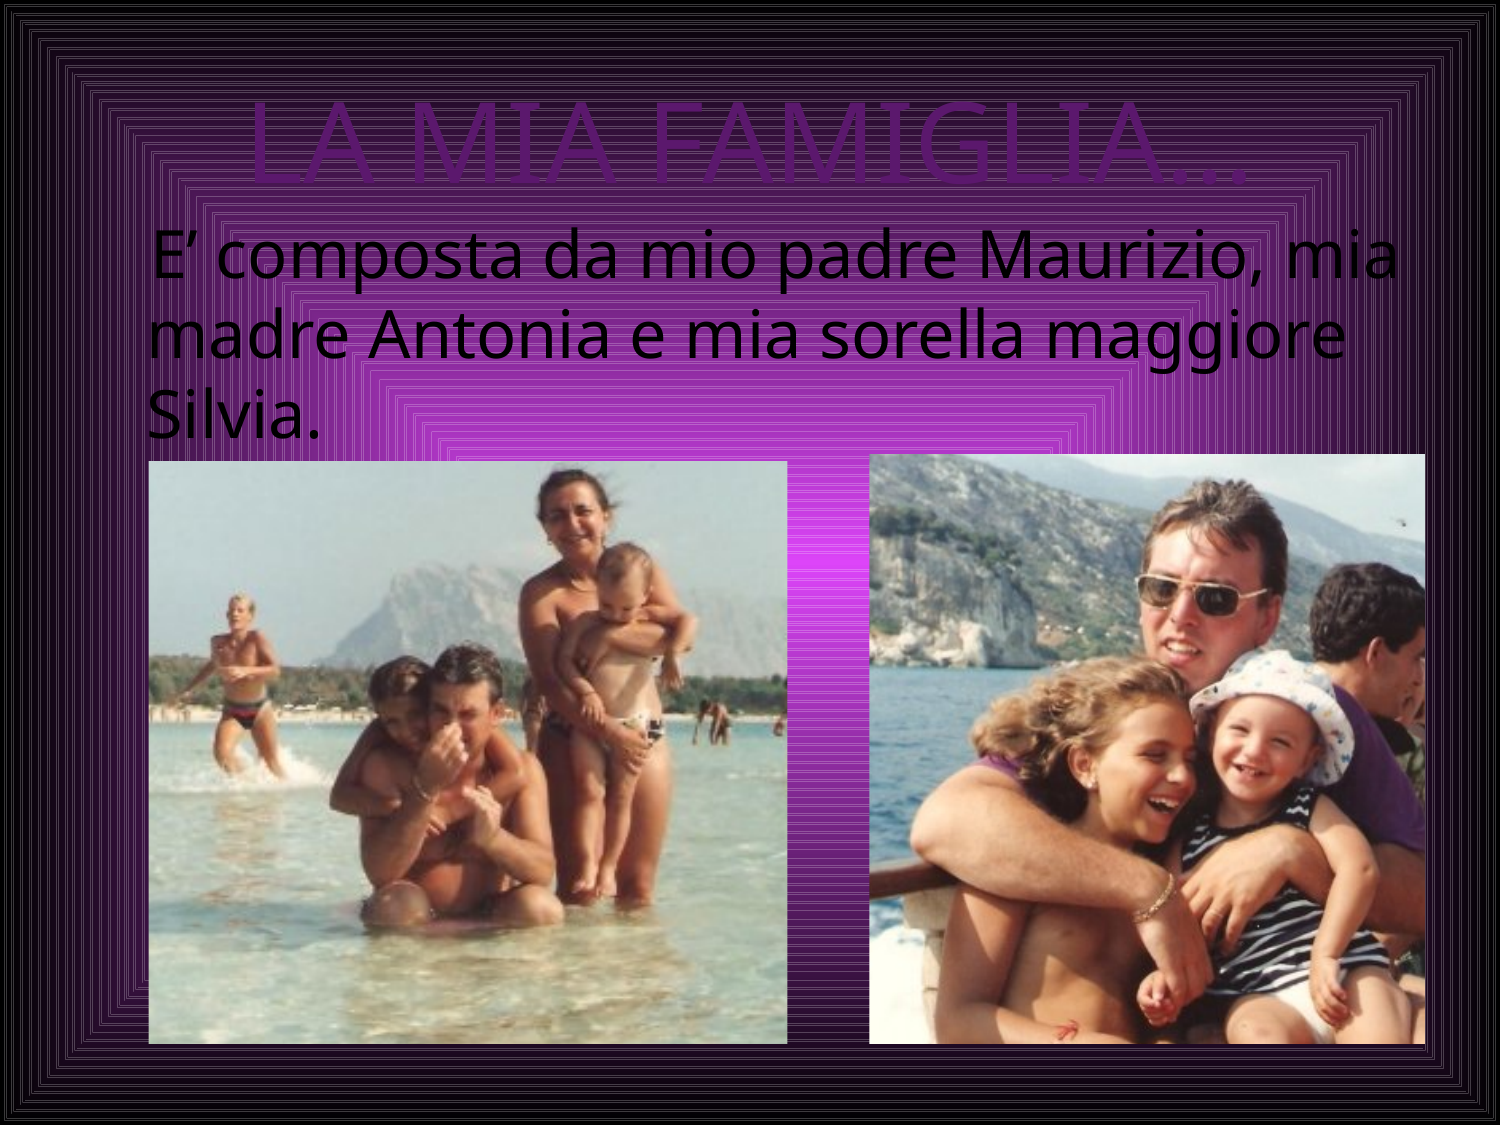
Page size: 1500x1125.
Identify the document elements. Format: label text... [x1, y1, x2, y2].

picture [869, 453, 1426, 1045]
title LA MIA FAMIGLIA… [75, 45, 1425, 204]
picture [148, 461, 788, 1045]
list E’ composta da mio padre Maurizio, mia madre Antonia e mia sorella maggiore Silvia. [75, 204, 1425, 1005]
